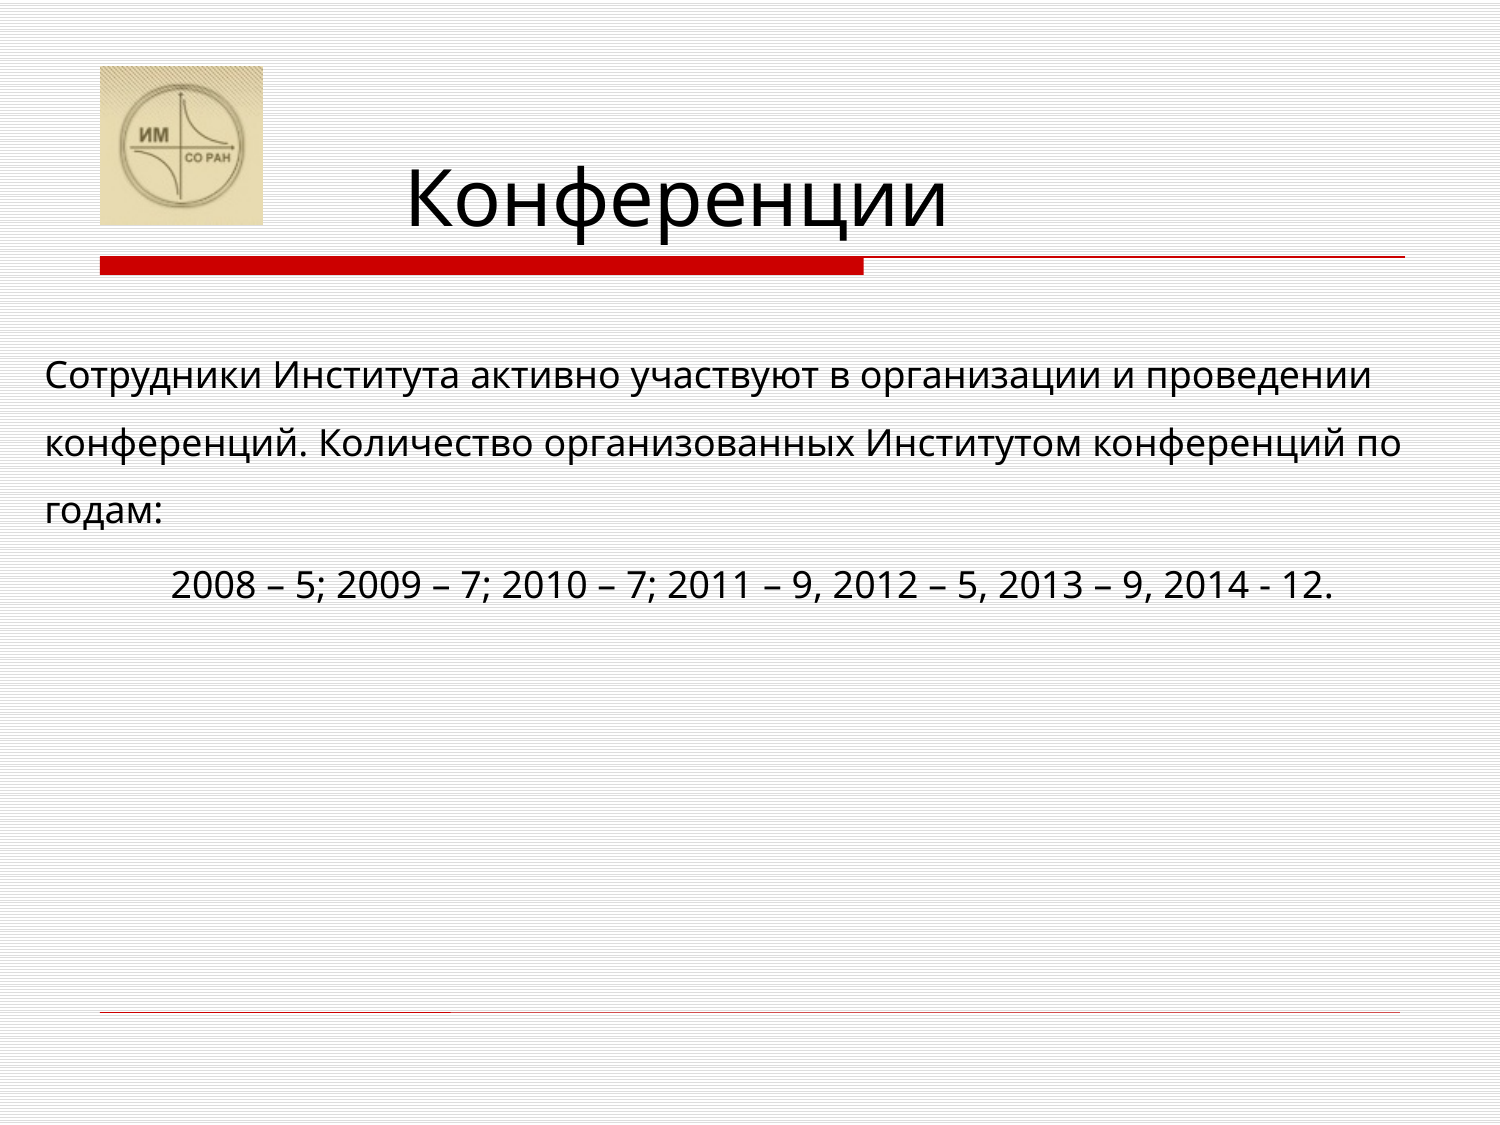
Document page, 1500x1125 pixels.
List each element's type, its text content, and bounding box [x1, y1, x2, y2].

title Конференции [389, 49, 1407, 250]
text_box [76, 243, 703, 304]
list Сотрудники Института активно участвуют в организации и проведении конференций. Количество организованных Институтом конференций по годам: 2008 – 5; 2009 – 7; 2010 – 7; 2011 – 9, 2012 – 5, 2013 – 9, 2014 - 12. [29, 273, 1471, 1077]
picture [99, 66, 263, 225]
